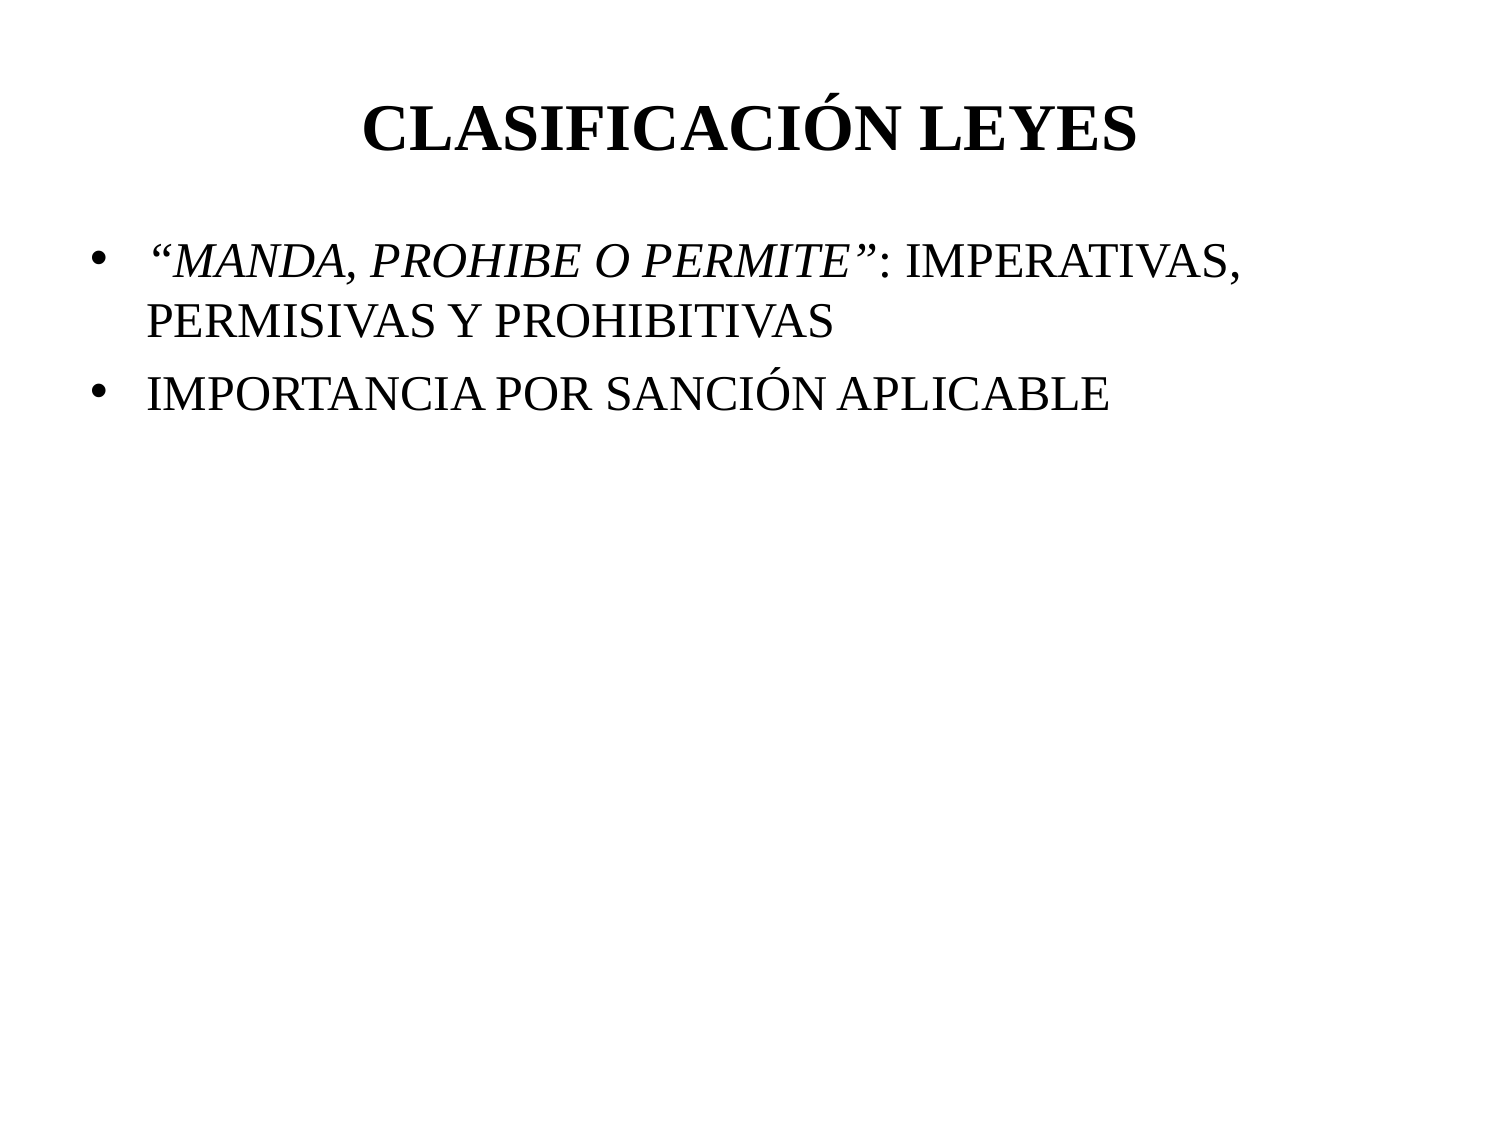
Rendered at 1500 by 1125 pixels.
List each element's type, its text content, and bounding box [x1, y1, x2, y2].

title CLASIFICACIÓN LEYES [75, 62, 1425, 185]
list “MANDA, PROHIBE O PERMITE”: IMPERATIVAS, PERMISIVAS Y PROHIBITIVAS IMPORTANCIA POR SANCIÓN APLICABLE [75, 220, 1425, 1000]
